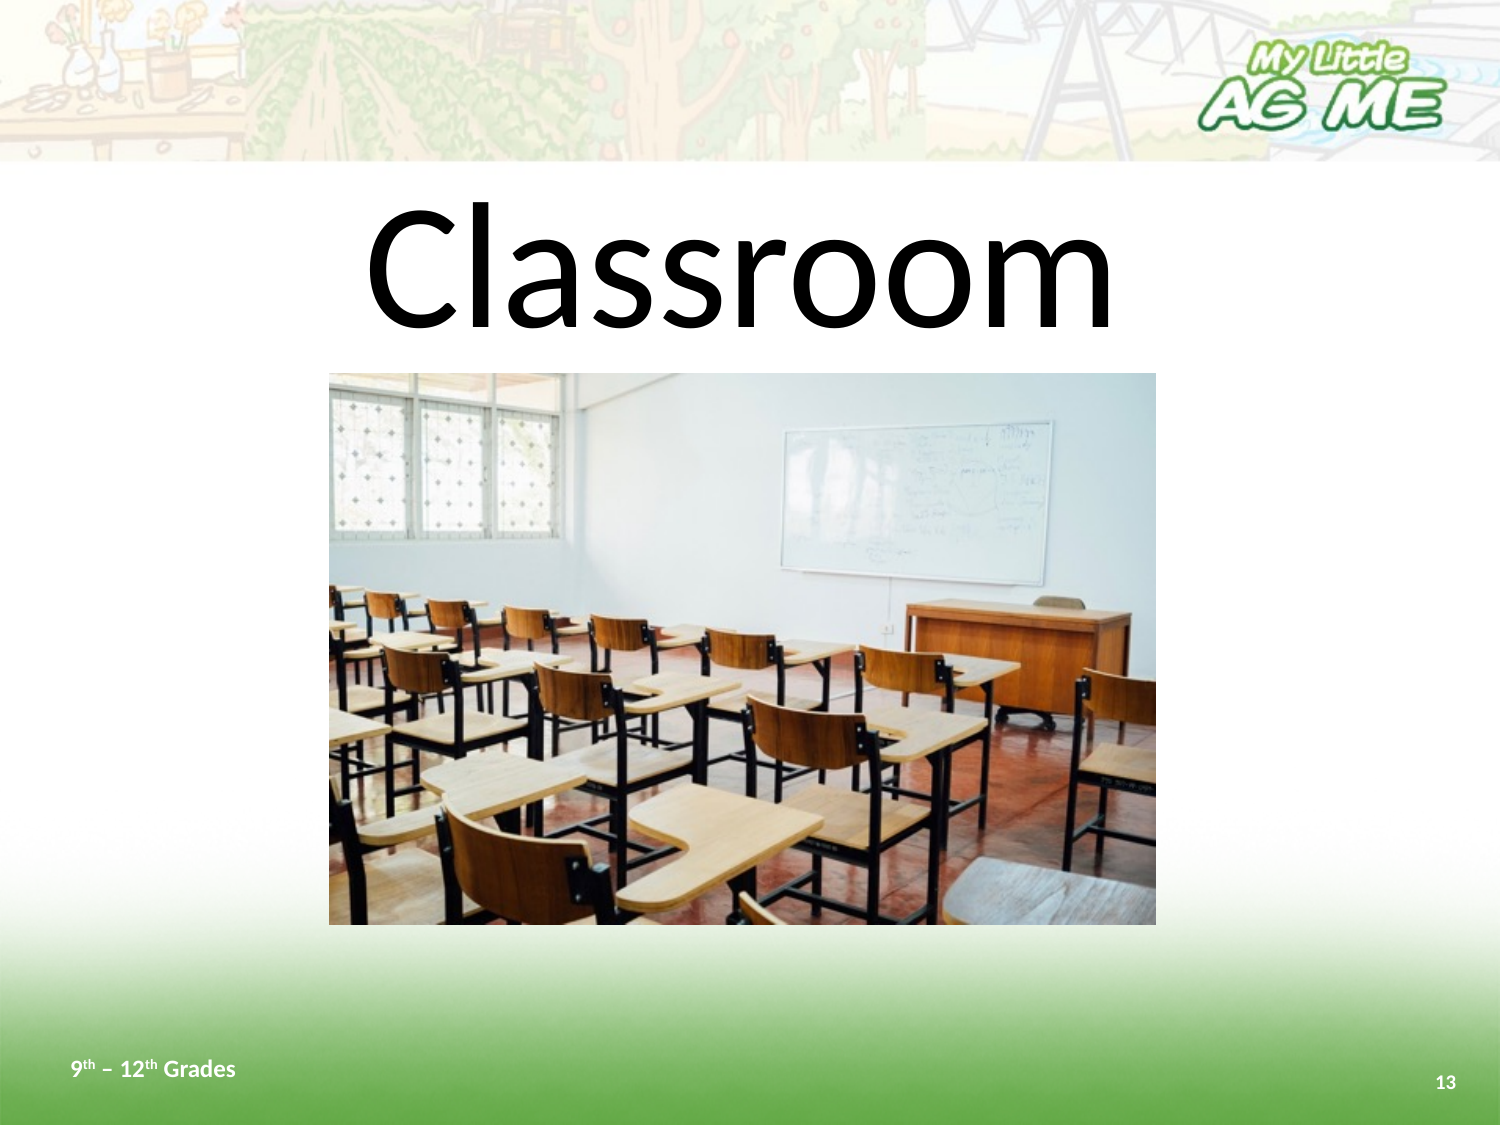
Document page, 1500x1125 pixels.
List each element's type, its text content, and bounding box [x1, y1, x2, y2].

picture [0, 0, 1500, 1125]
text_box Classroom [133, 140, 1352, 371]
